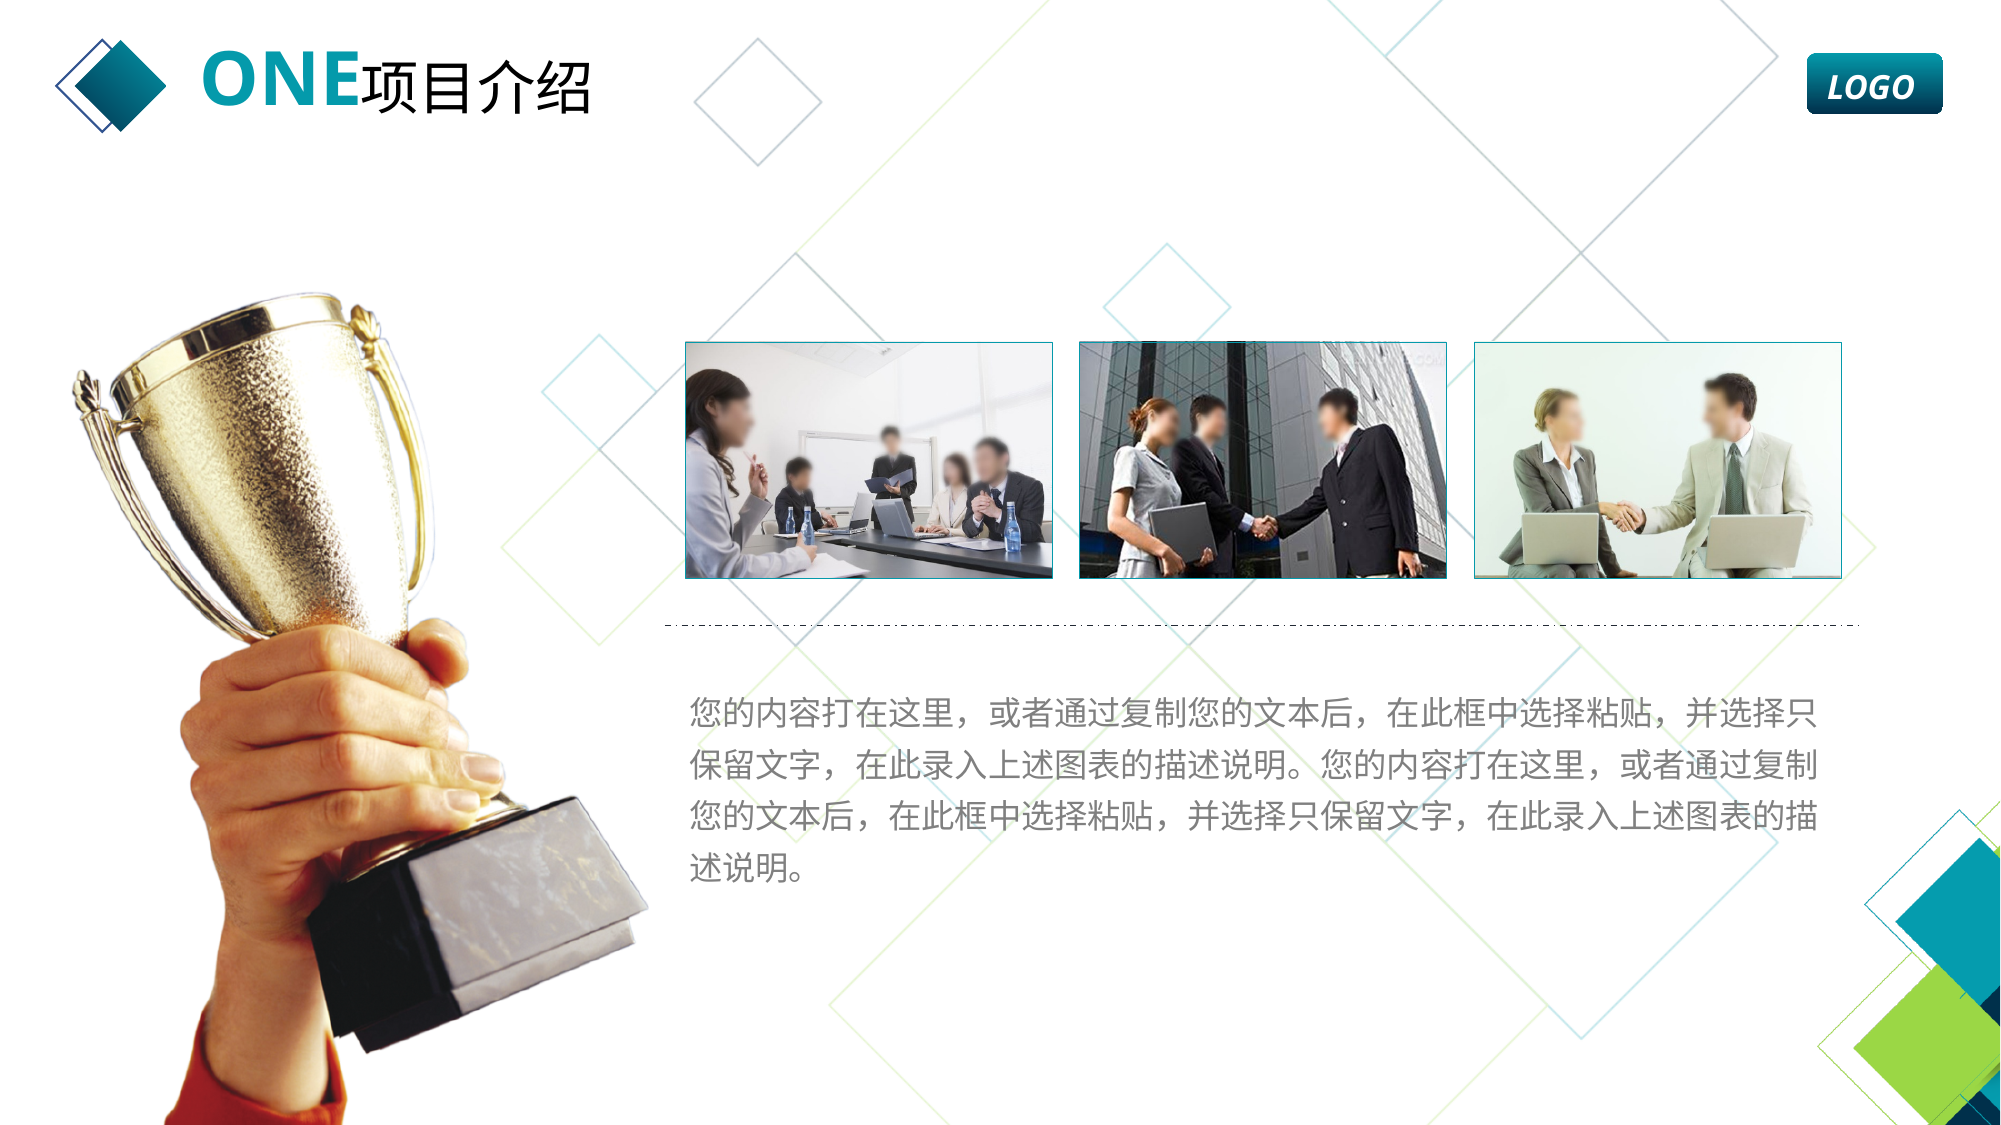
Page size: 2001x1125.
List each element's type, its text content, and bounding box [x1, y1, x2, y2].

text_box [1079, 341, 1447, 578]
text_box 您的内容打在这里，或者通过复制您的文本后，在此框中选择粘贴，并选择只保留文字，在此录入上述图表的描述说明。您的内容打在这里，或者通过复制您的文本后，在此框中选择粘贴，并选择只保留文字，在此录入上述图表的描述说明。 [669, 670, 1846, 976]
text_box [685, 341, 1053, 578]
picture [71, 291, 649, 1125]
picture [1798, 691, 2001, 1125]
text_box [184, 23, 976, 130]
text_box [1474, 341, 1841, 578]
